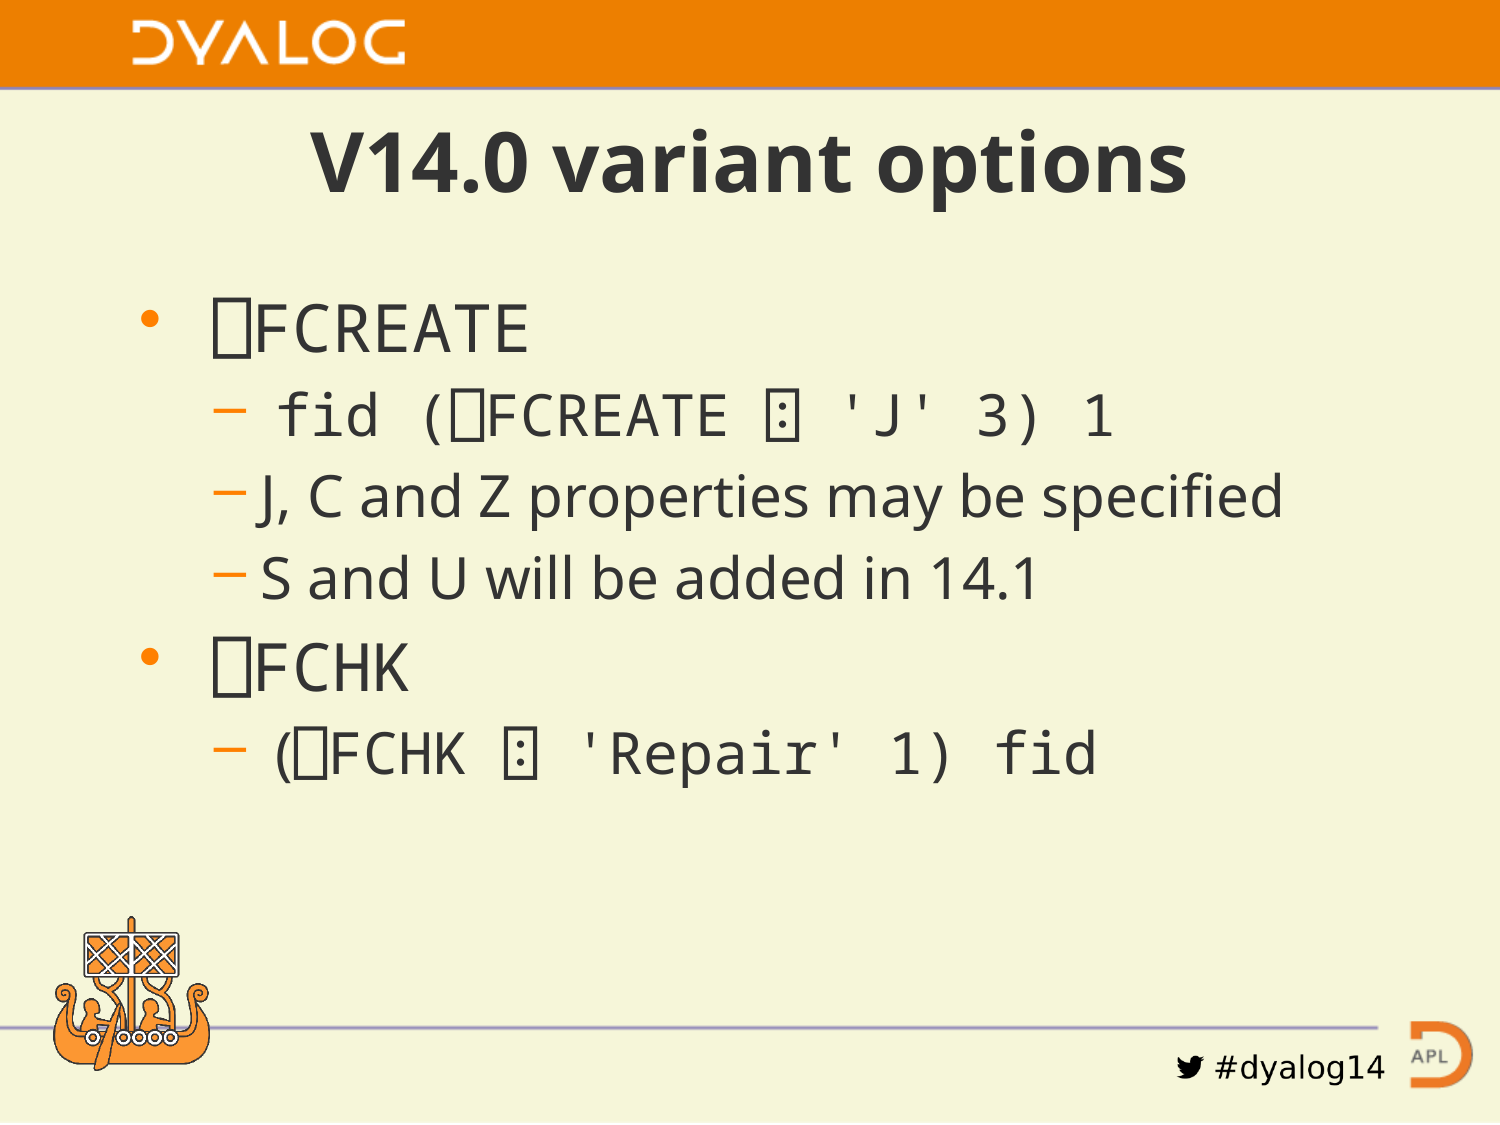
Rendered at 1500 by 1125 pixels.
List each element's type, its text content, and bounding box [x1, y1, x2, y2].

picture [0, 0, 1500, 1123]
title V14.0 variant options [123, 101, 1376, 254]
list ⎕FCREATE fid (⎕FCREATE ⍠ 'J' 3) 1 J, C and Z properties may be specified S and U will be added in 14.1 ⎕FCHK (⎕FCHK ⍠ 'Repair' 1) fid [123, 278, 1376, 917]
